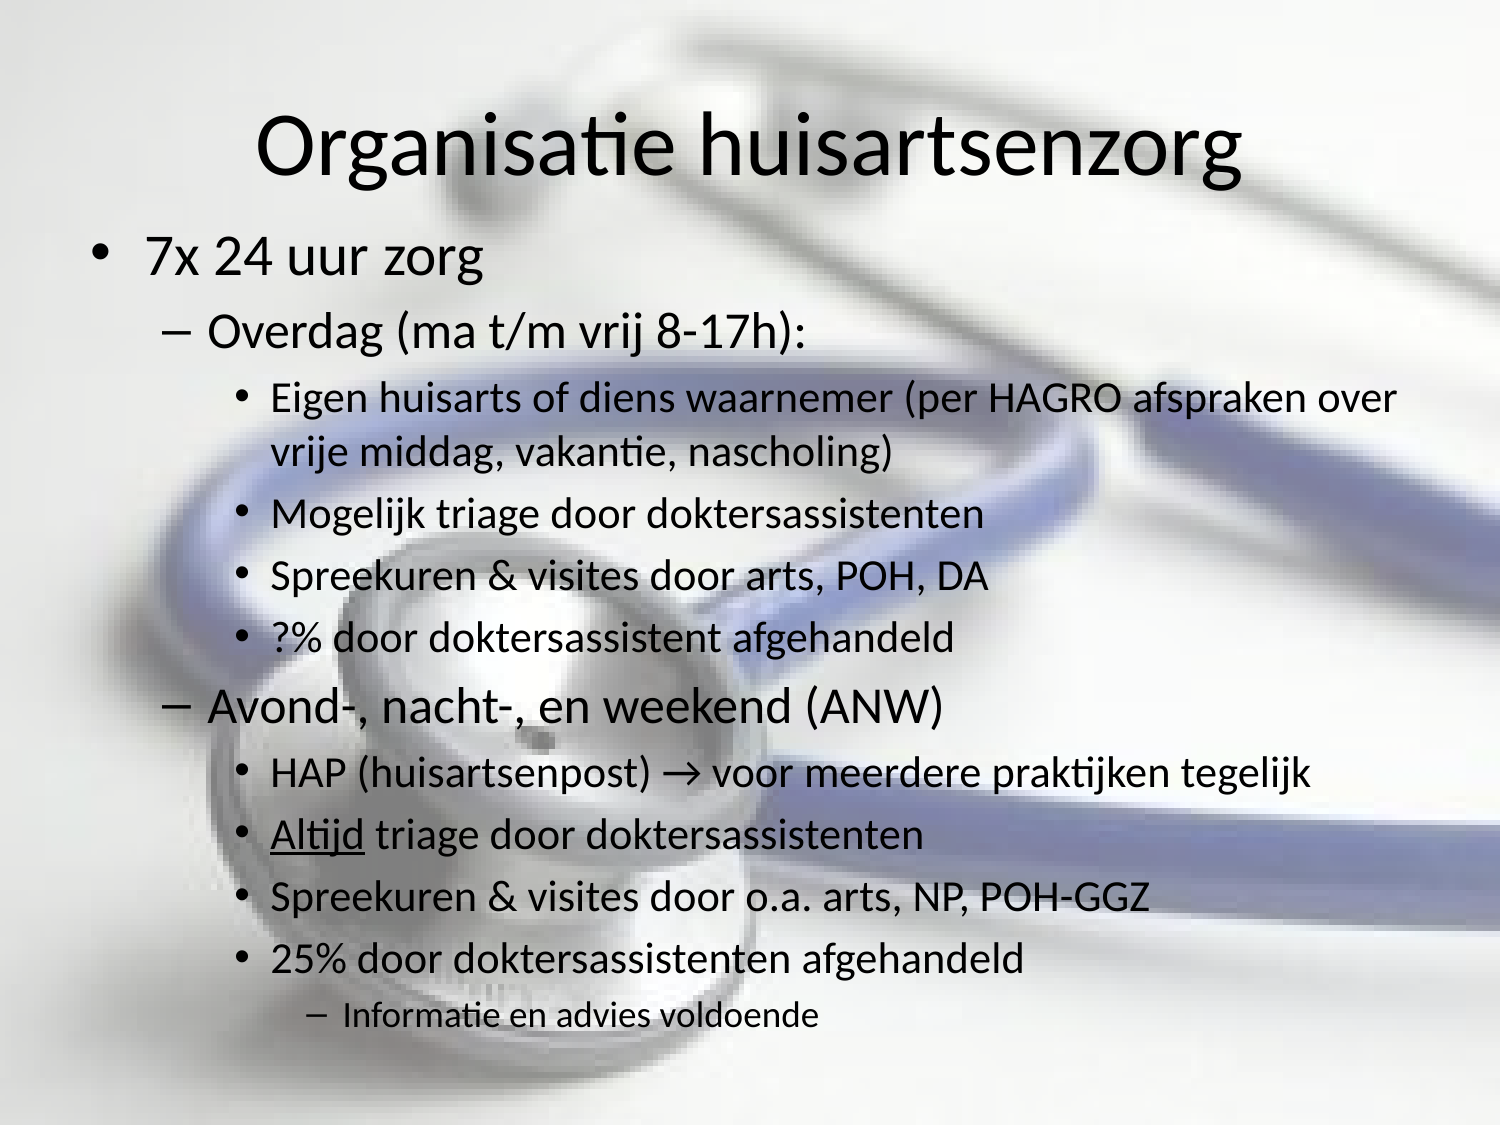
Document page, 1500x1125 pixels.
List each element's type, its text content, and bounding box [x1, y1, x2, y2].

title Organisatie huisartsenzorg [75, 45, 1425, 208]
list 7x 24 uur zorg Overdag (ma t/m vrij 8-17h): Eigen huisarts of diens waarnemer (per HAGRO afspraken over vrije middag, vakantie, nascholing) Mogelijk triage door doktersassistenten Spreekuren & visites door arts, POH, DA ?% door doktersassistent afgehandeld Avond-, nacht-, en weekend (ANW) HAP (huisartsenpost) → voor meerdere praktijken tegelijk Altijd triage door doktersassistenten Spreekuren & visites door o.a. arts, NP, POH-GGZ 25% door doktersassistenten afgehandeld Informatie en advies voldoende [75, 208, 1425, 1047]
